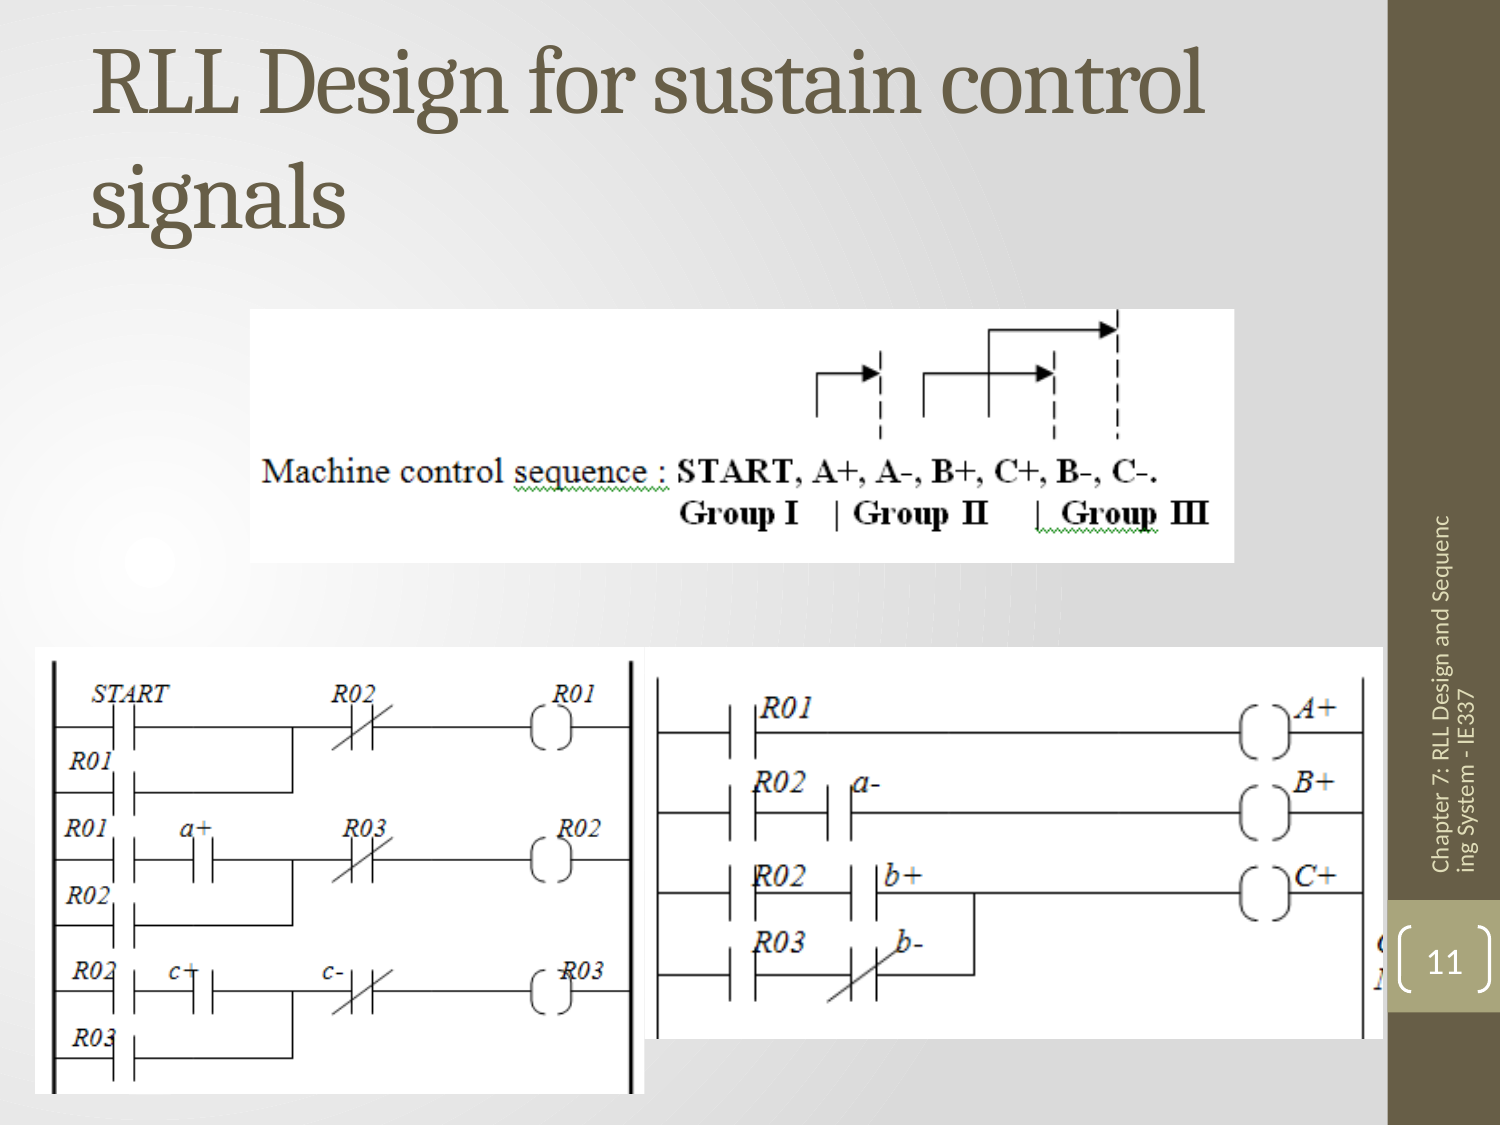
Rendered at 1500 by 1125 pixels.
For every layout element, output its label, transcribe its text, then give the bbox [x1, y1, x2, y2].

picture [249, 308, 1235, 563]
footer Chapter 7: RLL Design and Sequencing System - IE337 [1408, 500, 1469, 889]
text_box RLL Design for sustain control signals [75, 67, 1365, 256]
slide_number 11 [1397, 925, 1492, 994]
picture [34, 647, 1384, 1095]
